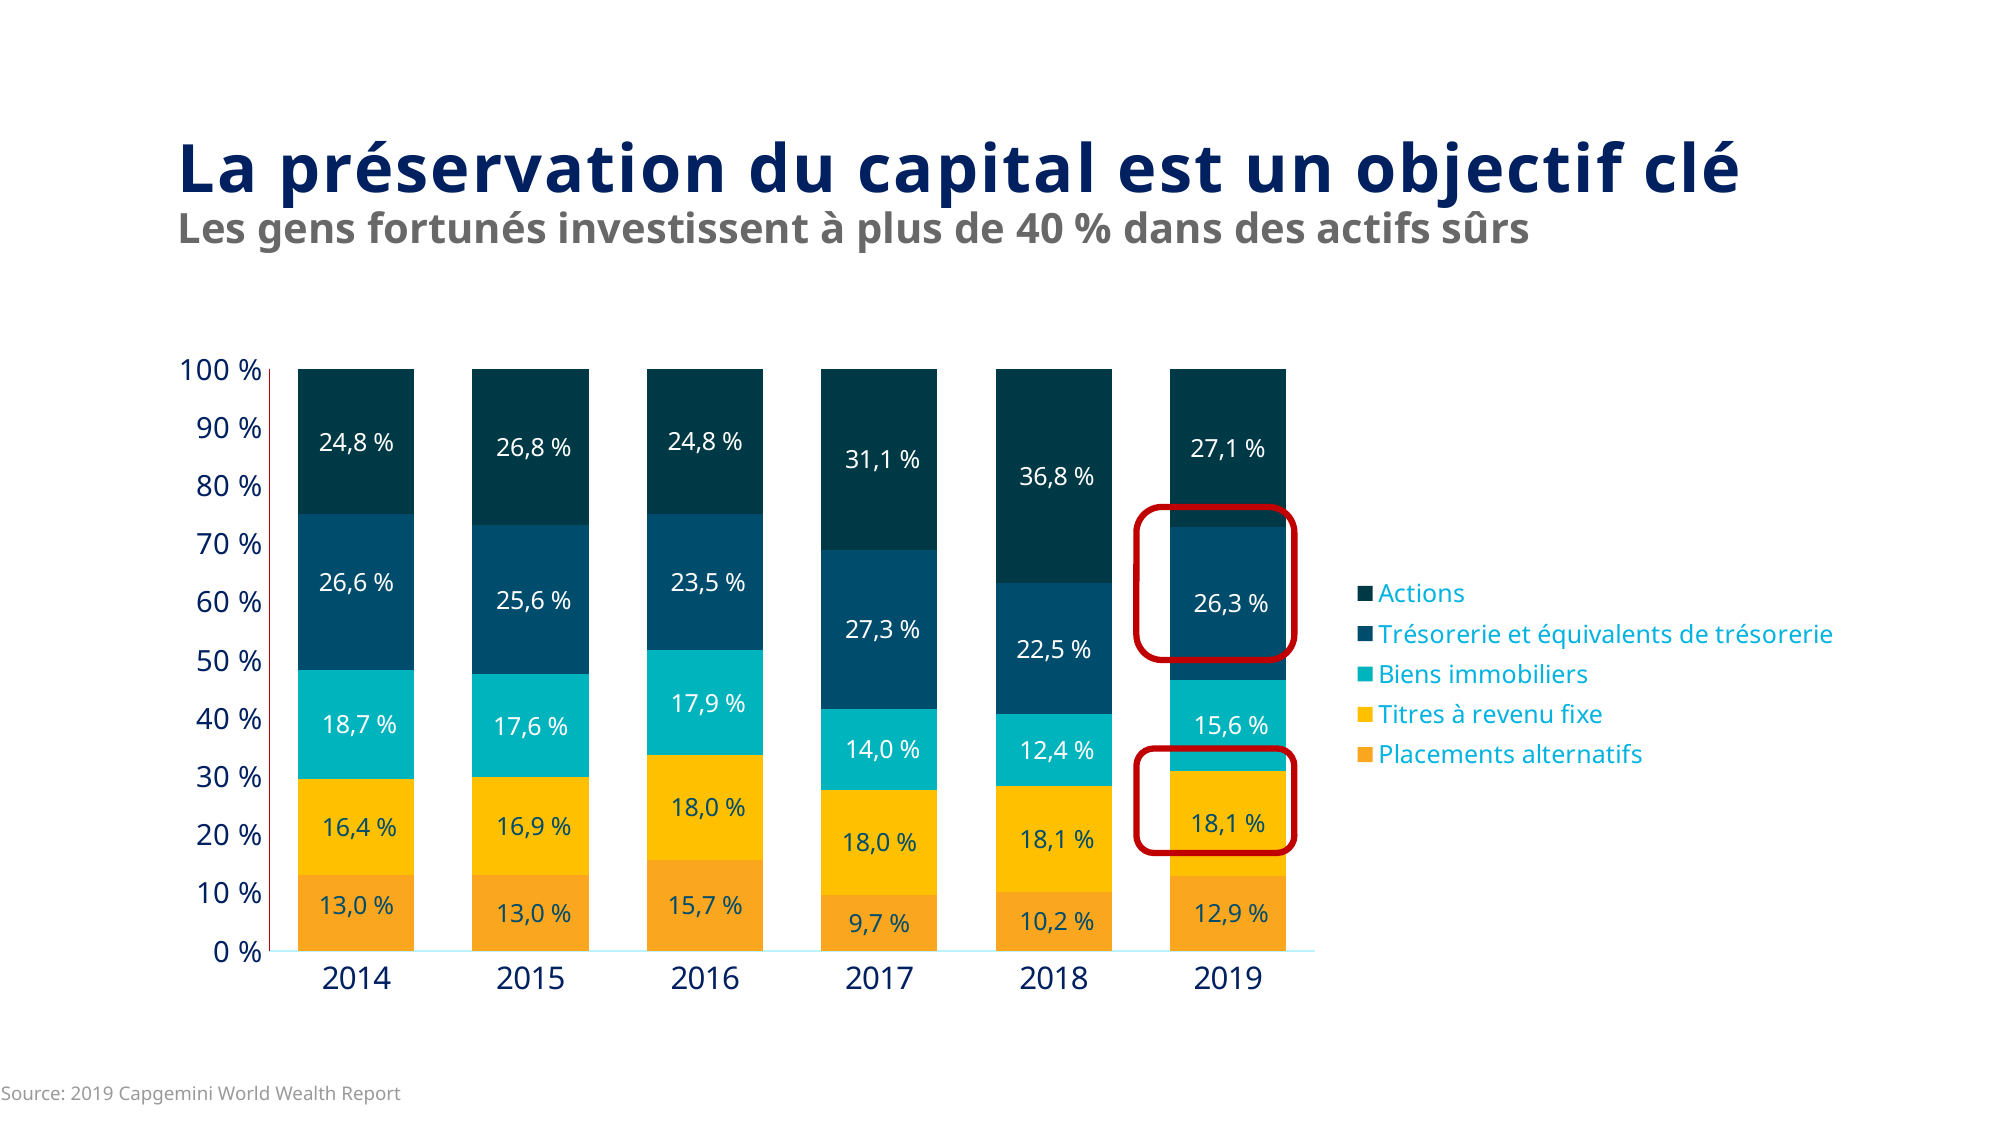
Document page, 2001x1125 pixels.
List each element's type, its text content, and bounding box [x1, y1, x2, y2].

text_box Source: 2019 Capgemini World Wealth Report [0, 1074, 416, 1112]
title La préservation du capital est un objectif clé Les gens fortunés investissent à plus de 40 % dans des actifs sûrs [162, 84, 1888, 303]
chart [144, 335, 1856, 1013]
